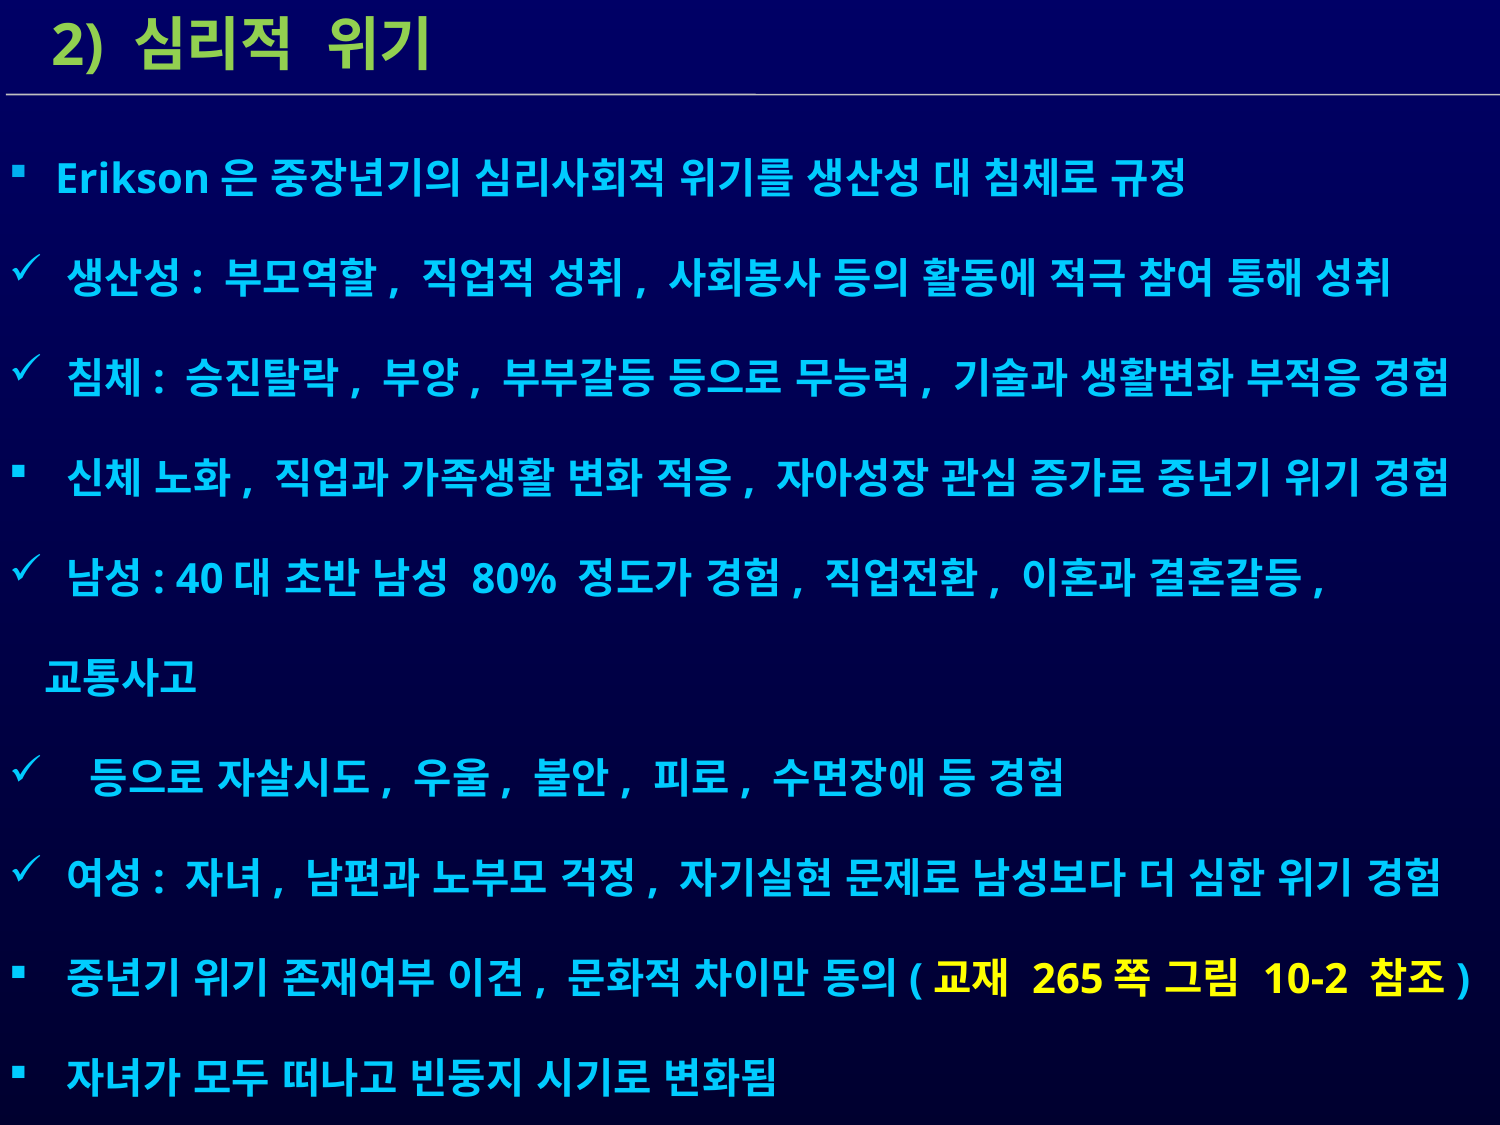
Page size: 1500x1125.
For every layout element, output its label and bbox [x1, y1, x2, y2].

text_box [0, 0, 1500, 1102]
